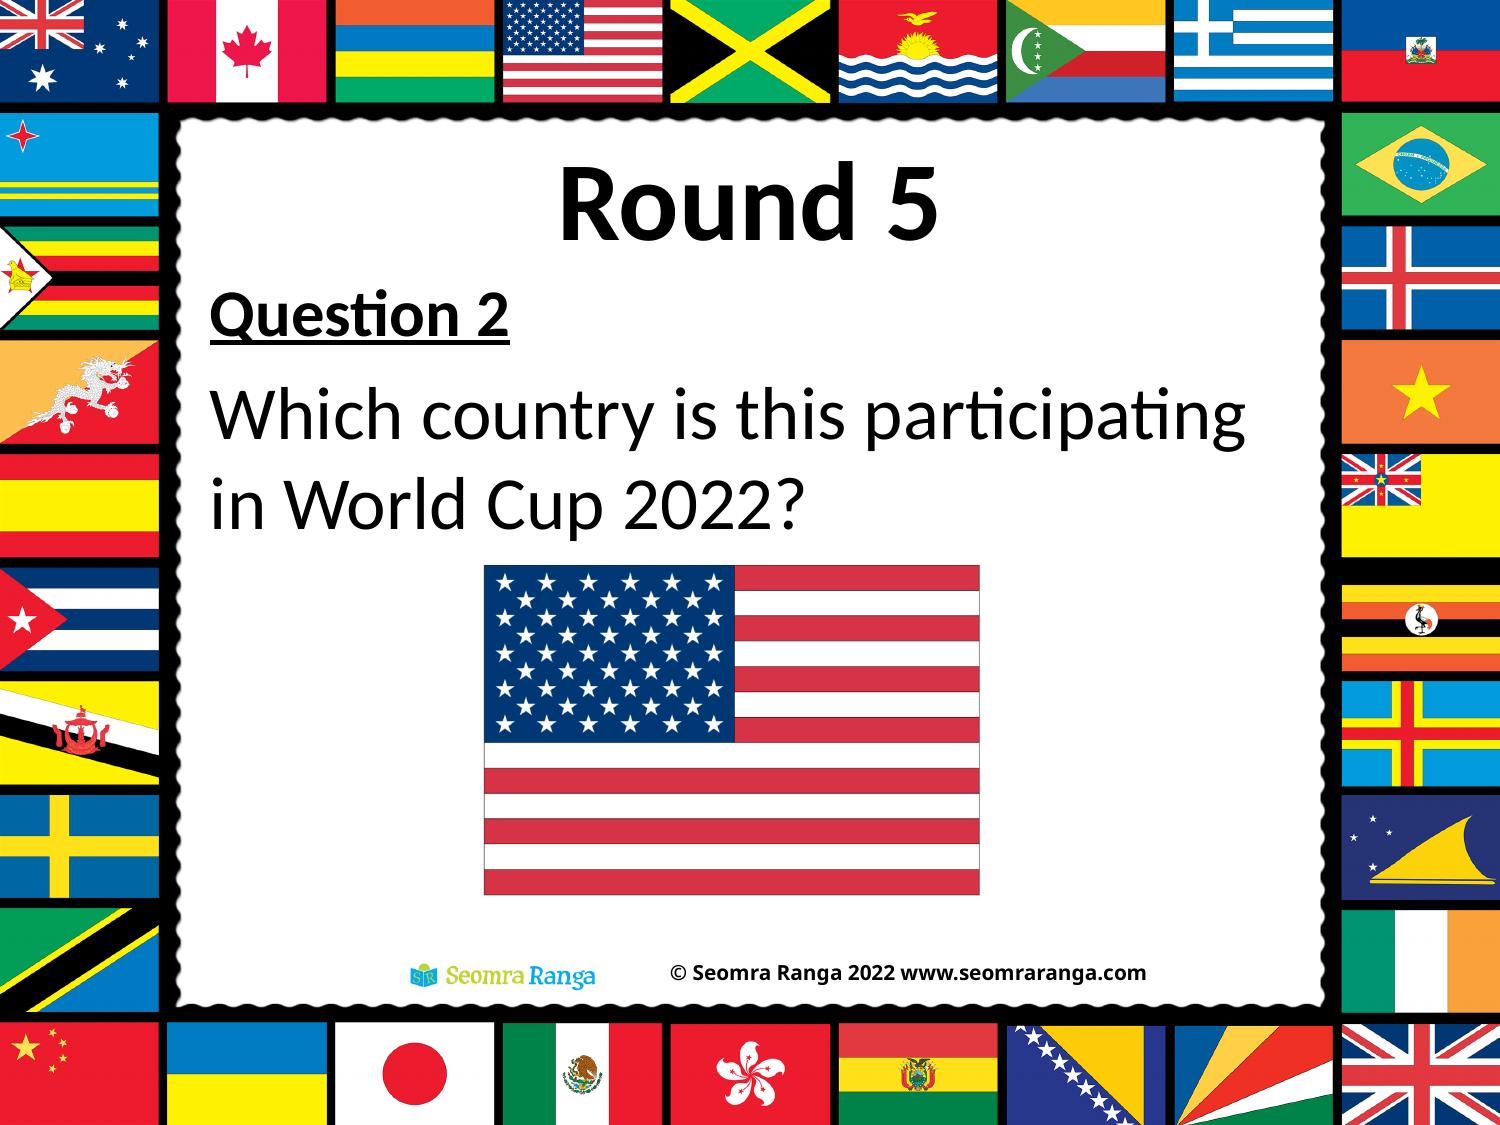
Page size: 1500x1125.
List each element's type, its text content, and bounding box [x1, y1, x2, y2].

list Question 2 Which country is this participating in World Cup 2022? [194, 261, 1306, 953]
picture [0, 0, 1500, 1125]
title Round 5 [183, 101, 1317, 290]
text_box © Seomra Ranga 2022 www.seomraranga.com [631, 953, 1187, 993]
picture [10, 122, 36, 150]
